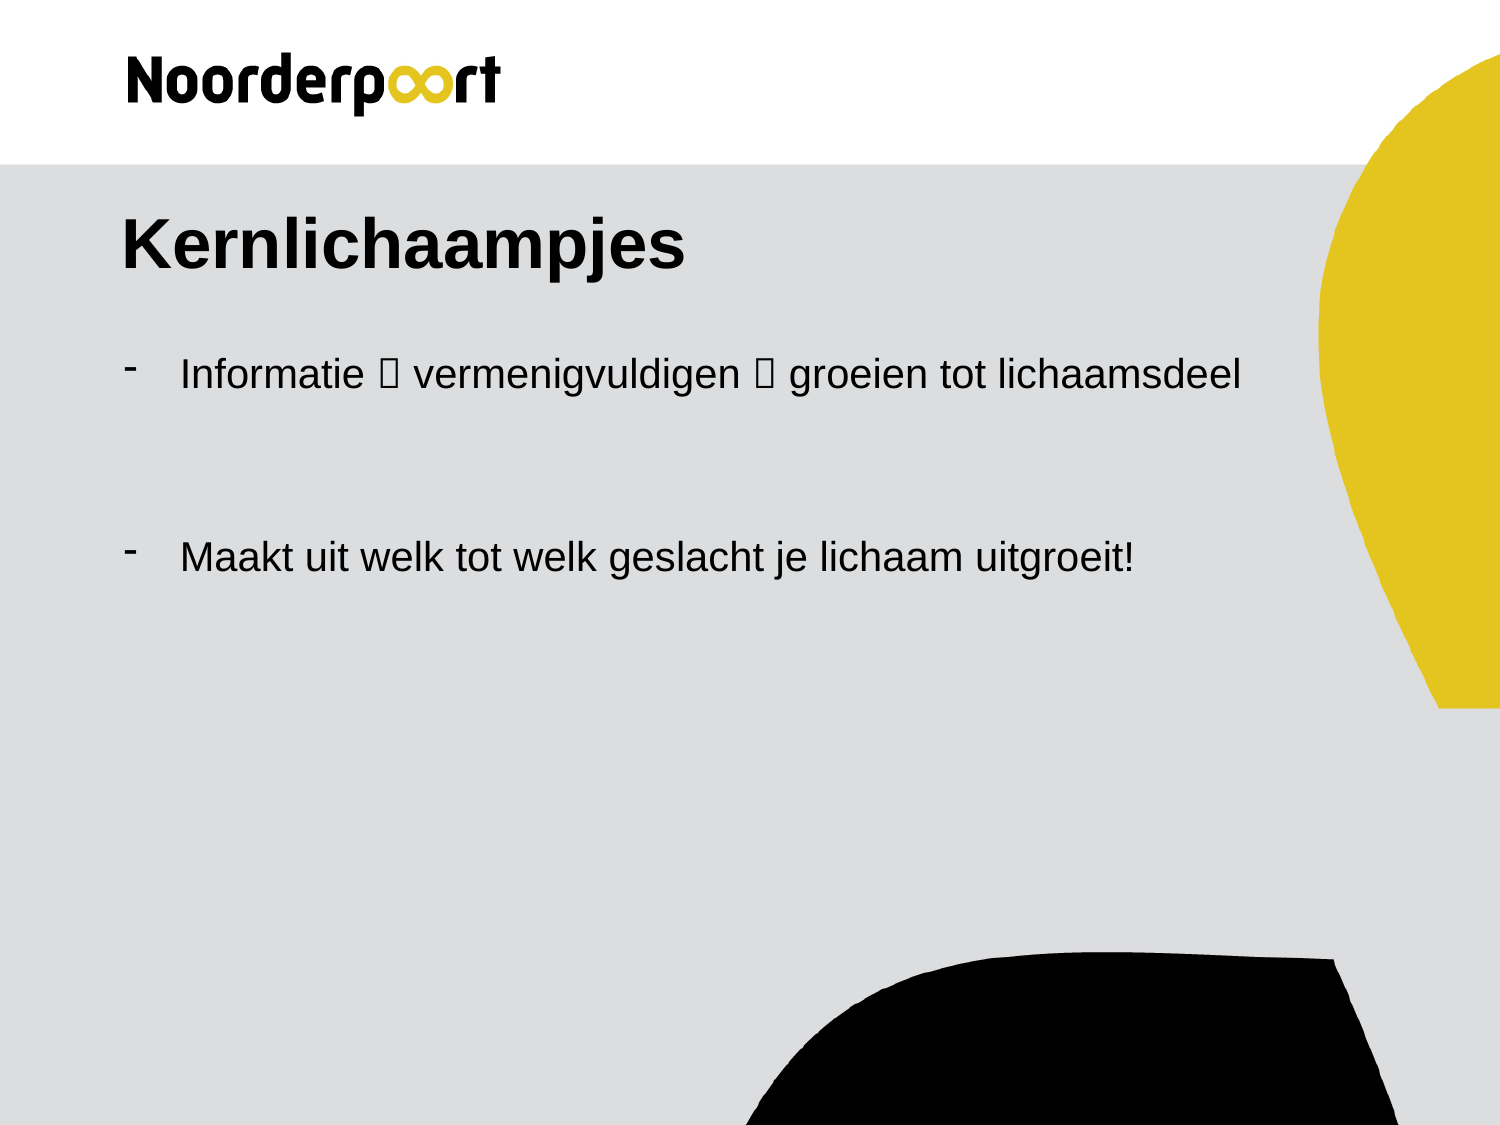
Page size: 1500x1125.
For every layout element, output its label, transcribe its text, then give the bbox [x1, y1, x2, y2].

title Kernlichaampjes [106, 187, 1290, 294]
list Informatie  vermenigvuldigen  groeien tot lichaamsdeel Maakt uit welk tot welk geslacht je lichaam uitgroeit! [108, 343, 1292, 927]
picture [0, 0, 1500, 1125]
